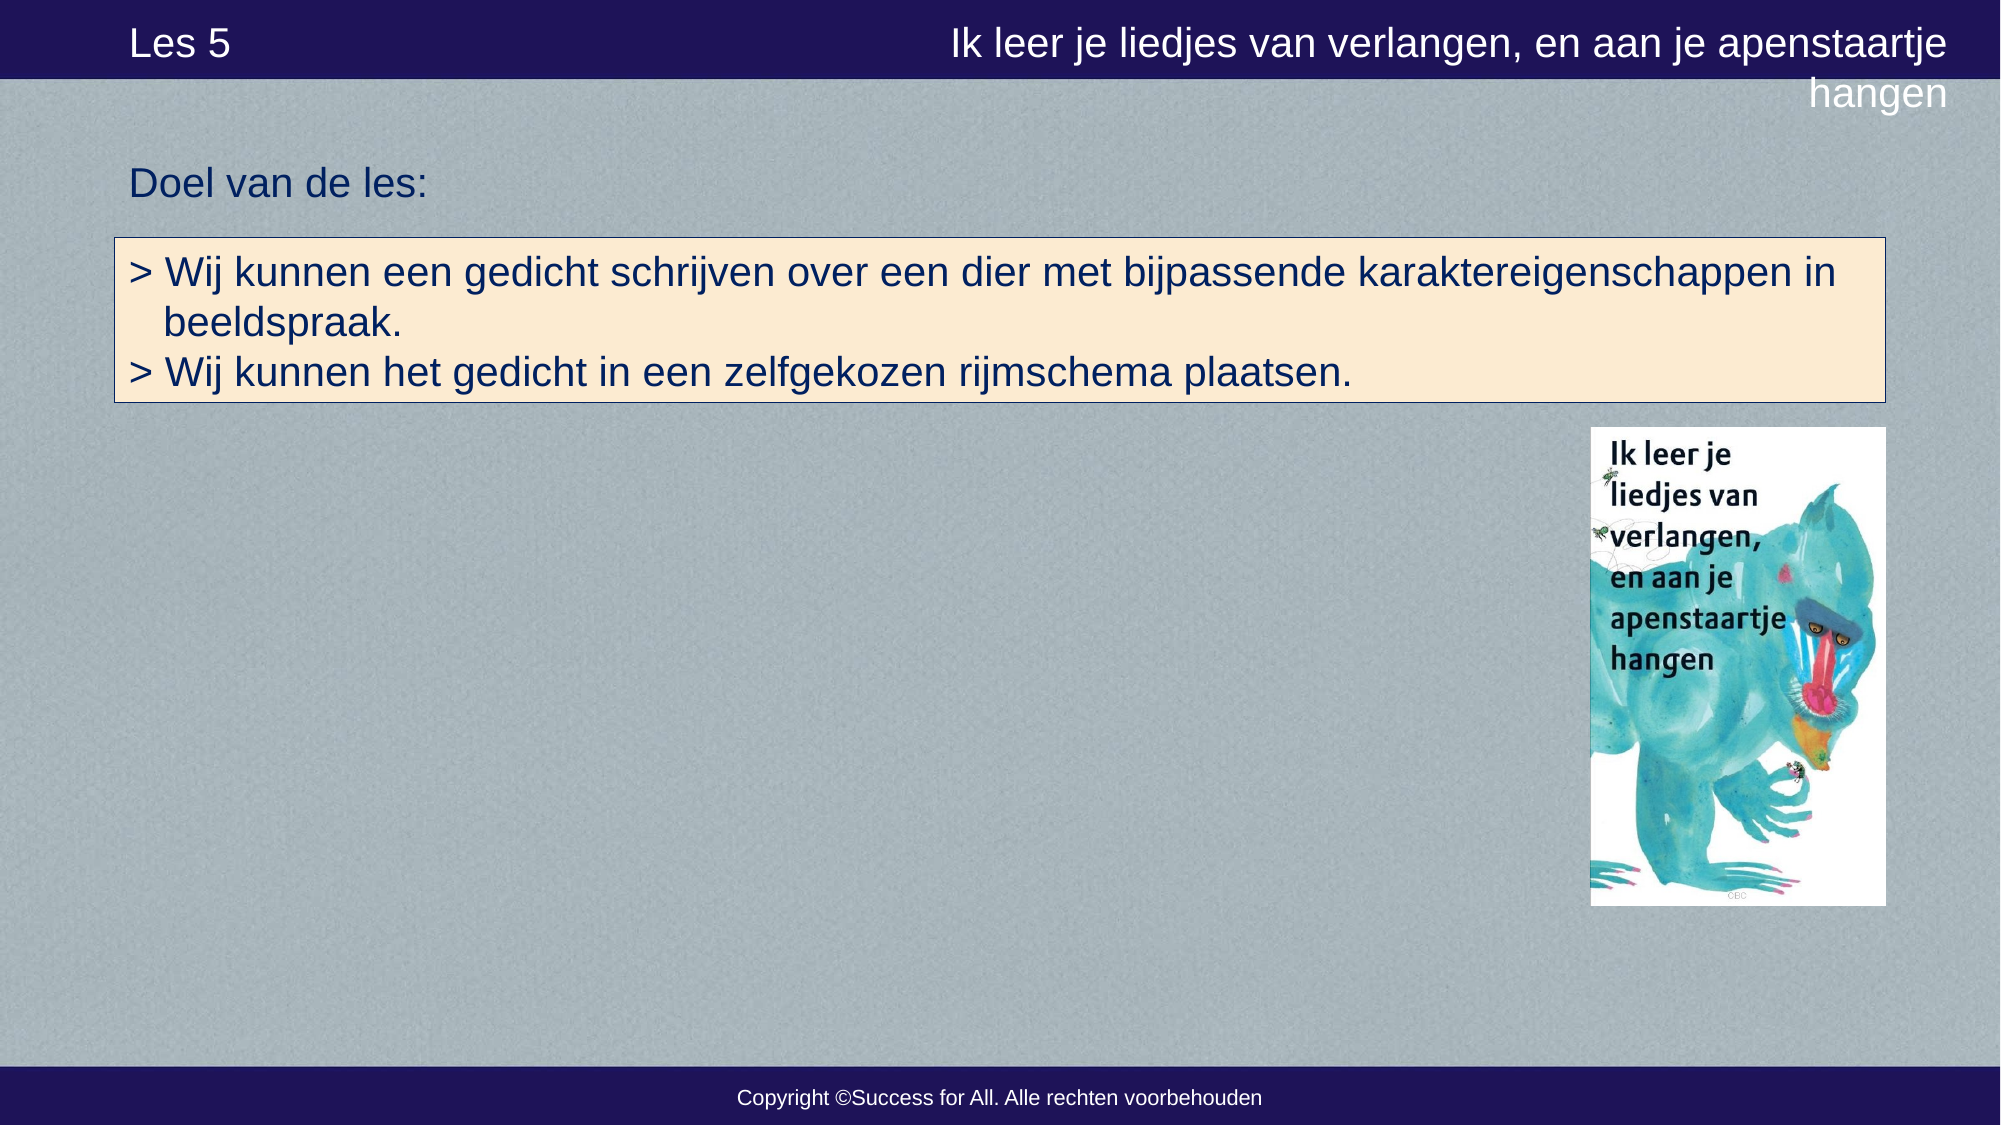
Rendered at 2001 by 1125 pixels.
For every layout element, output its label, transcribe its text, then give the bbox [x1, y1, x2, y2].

picture [0, 0, 2001, 1125]
text_box Doel van de les: [113, 148, 1635, 214]
text_box Les 5 [114, 8, 354, 73]
text_box > Wij kunnen een gedicht schrijven over een dier met bijpassende karaktereigenschappen in beeldspraak. > Wij kunnen het gedicht in een zelfgekozen rijmschema plaatsen. [114, 237, 1886, 403]
text_box Ik leer je liedjes van verlangen, en aan je apenstaartje hangen [786, 8, 1963, 123]
text_box Copyright ©Success for All. Alle rechten voorbehouden [0, 1076, 2000, 1125]
